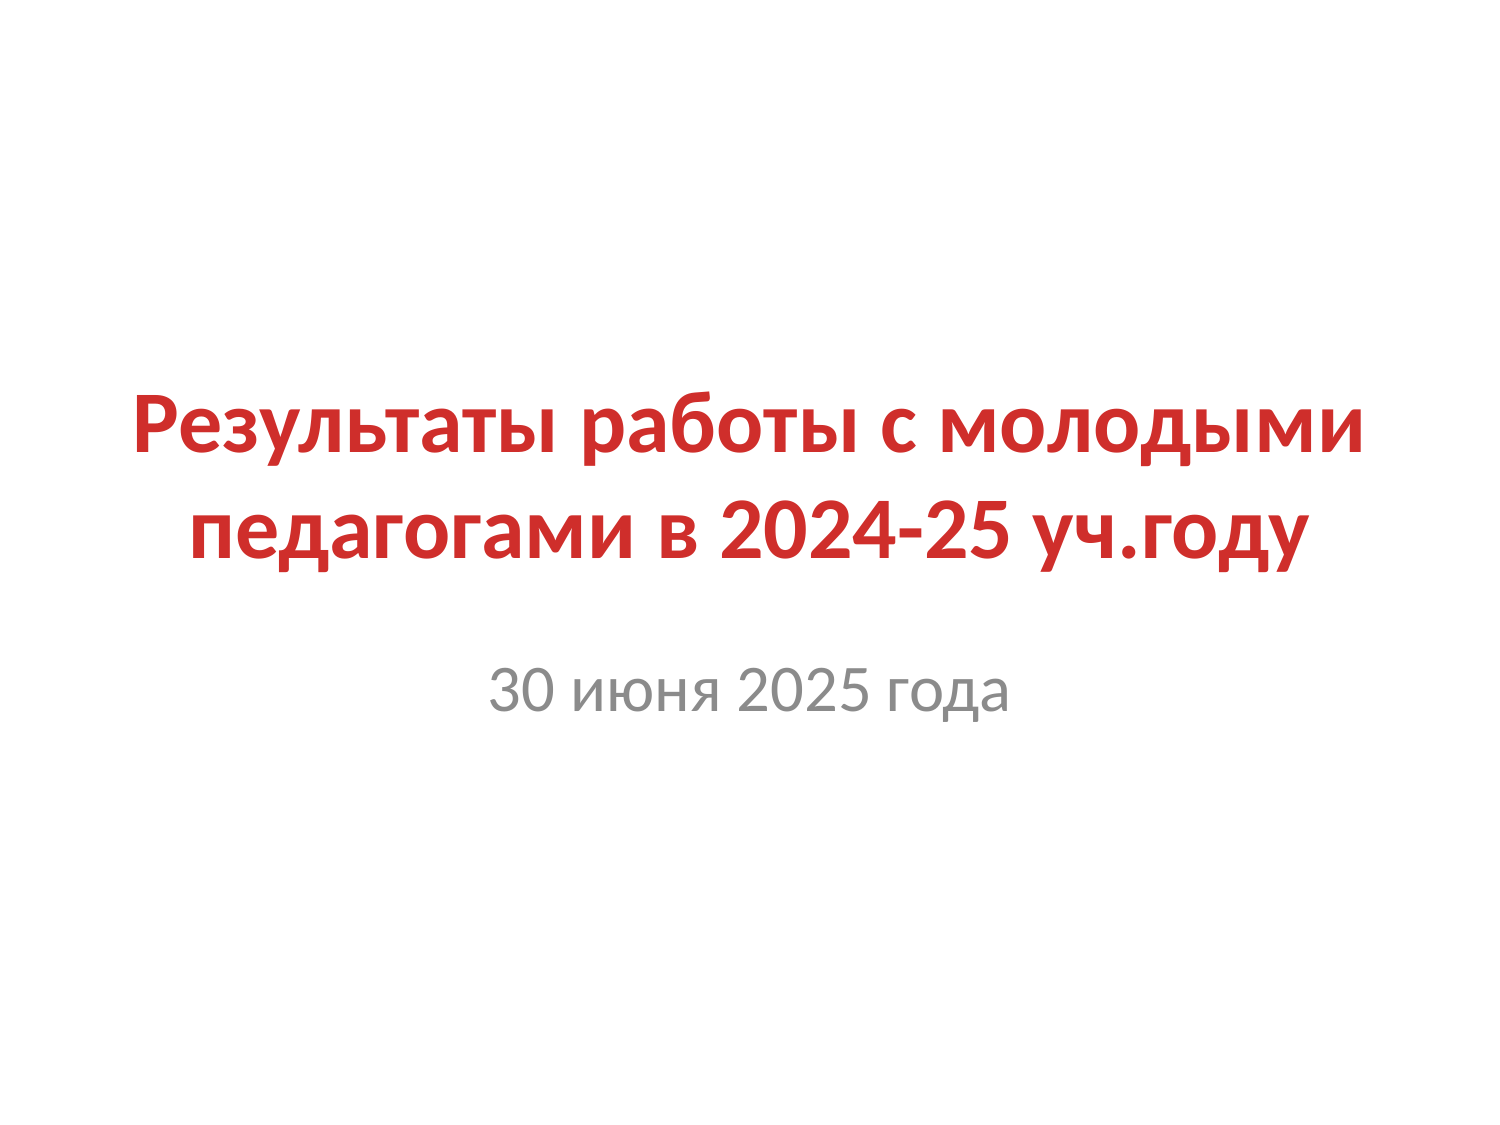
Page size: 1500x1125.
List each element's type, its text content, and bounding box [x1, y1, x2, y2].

title Результаты работы с молодыми педагогами в 2024-25 уч.году [112, 349, 1388, 591]
subtitle 30 июня 2025 года [225, 637, 1275, 925]
